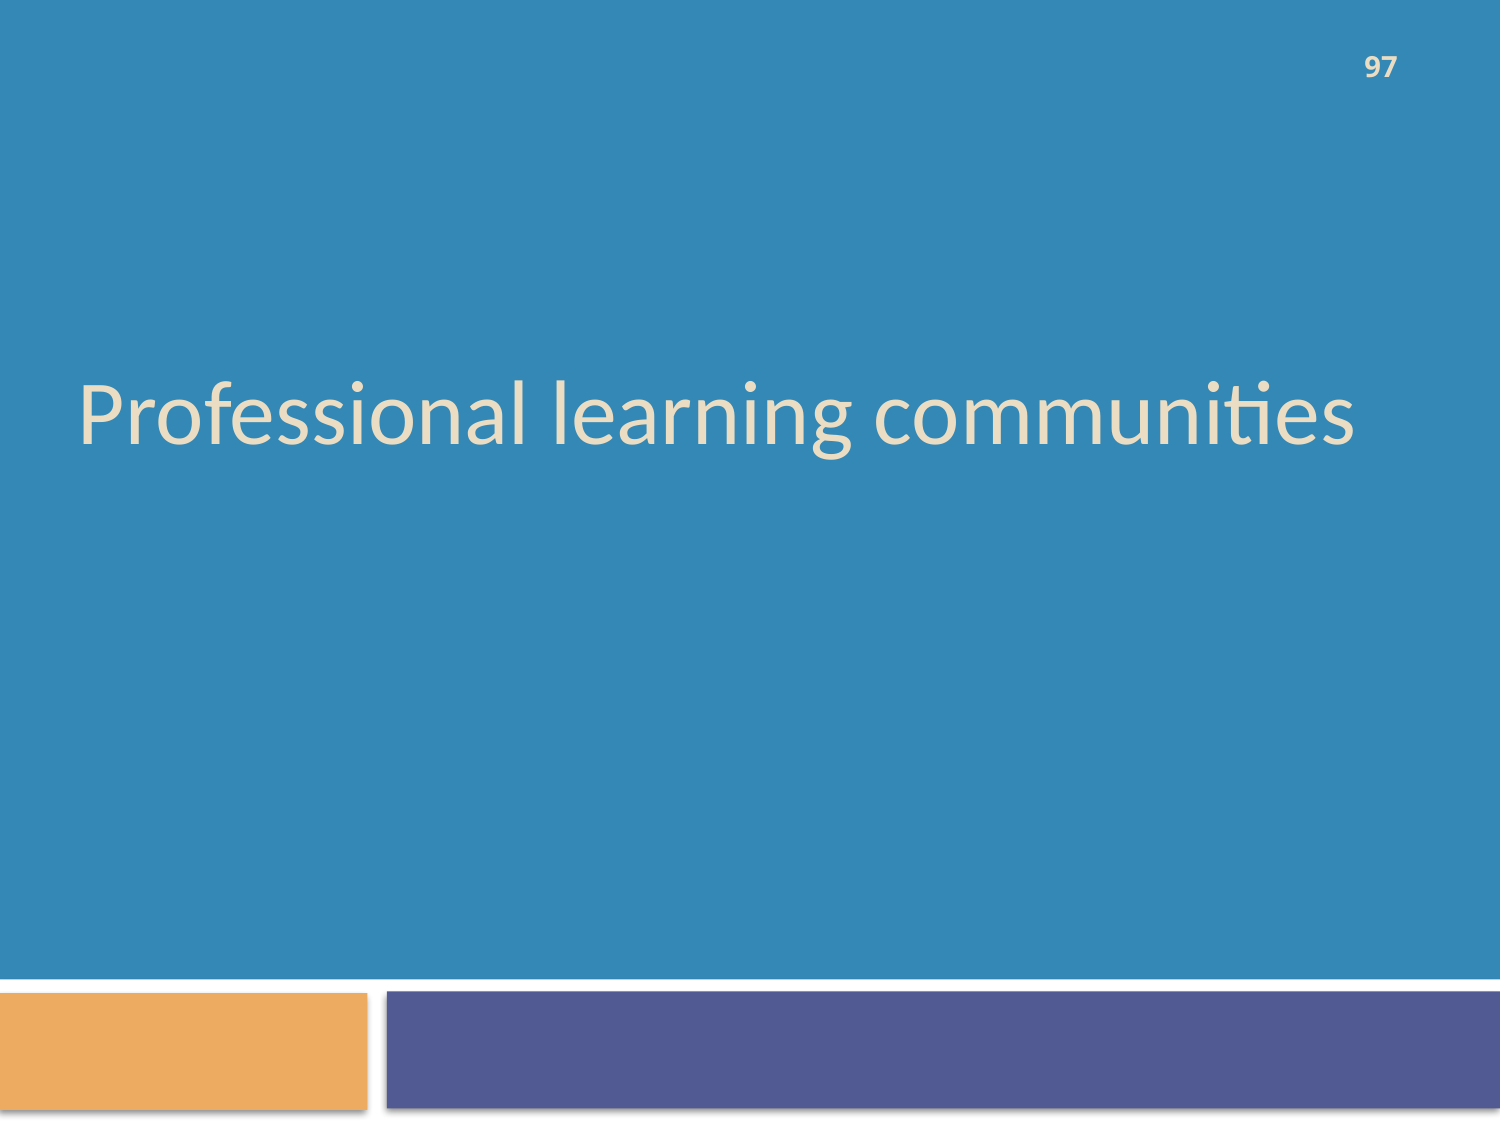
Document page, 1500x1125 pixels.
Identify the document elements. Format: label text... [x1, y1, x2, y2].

title Professional learning communities [62, 97, 1446, 718]
slide_number 97 [1312, 37, 1450, 100]
